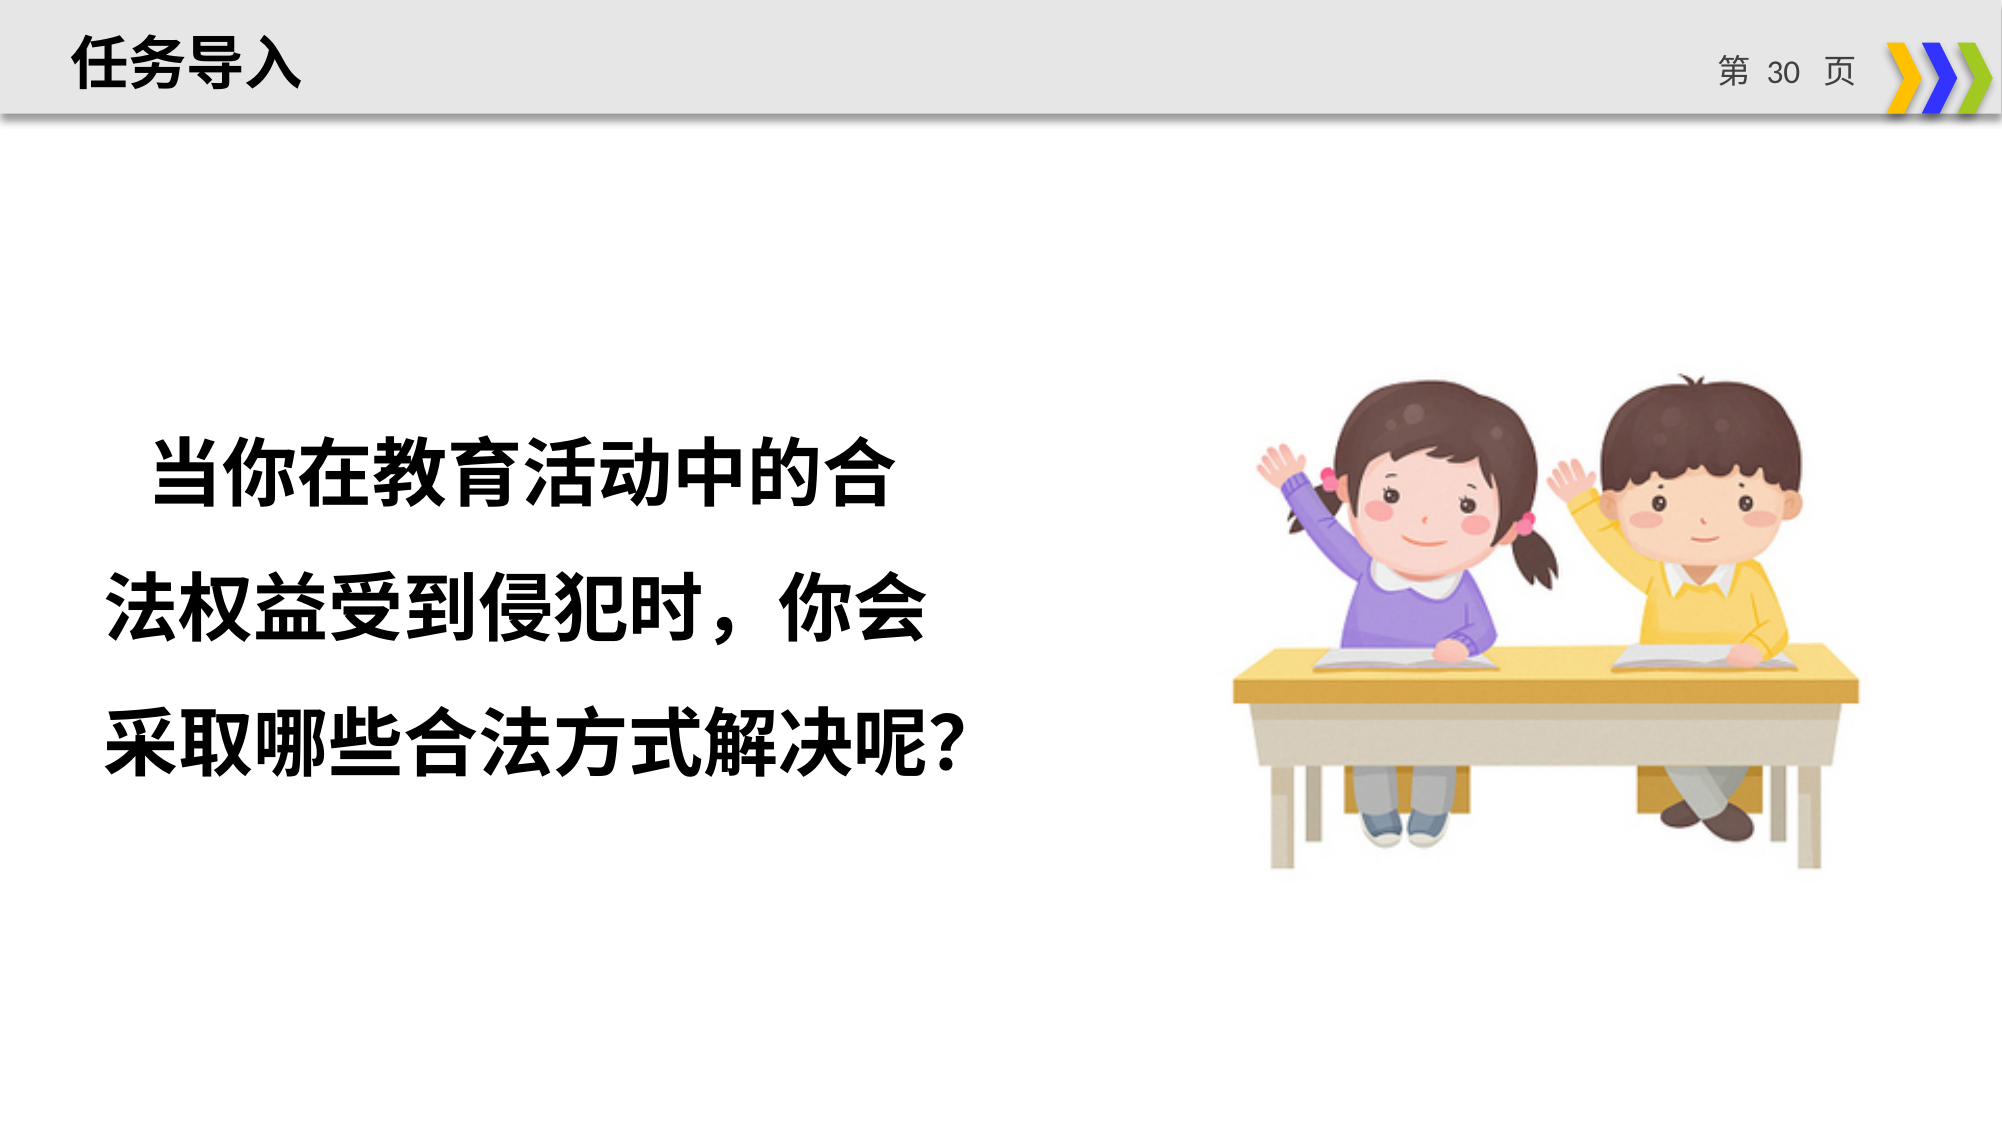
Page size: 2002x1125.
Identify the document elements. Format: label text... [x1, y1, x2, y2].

text_box 任务导入 [55, 19, 996, 104]
text_box 当你在教育活动中的合法权益受到侵犯时，你会采取哪些合法方式解决呢？ [88, 373, 963, 794]
picture [1212, 278, 1880, 946]
